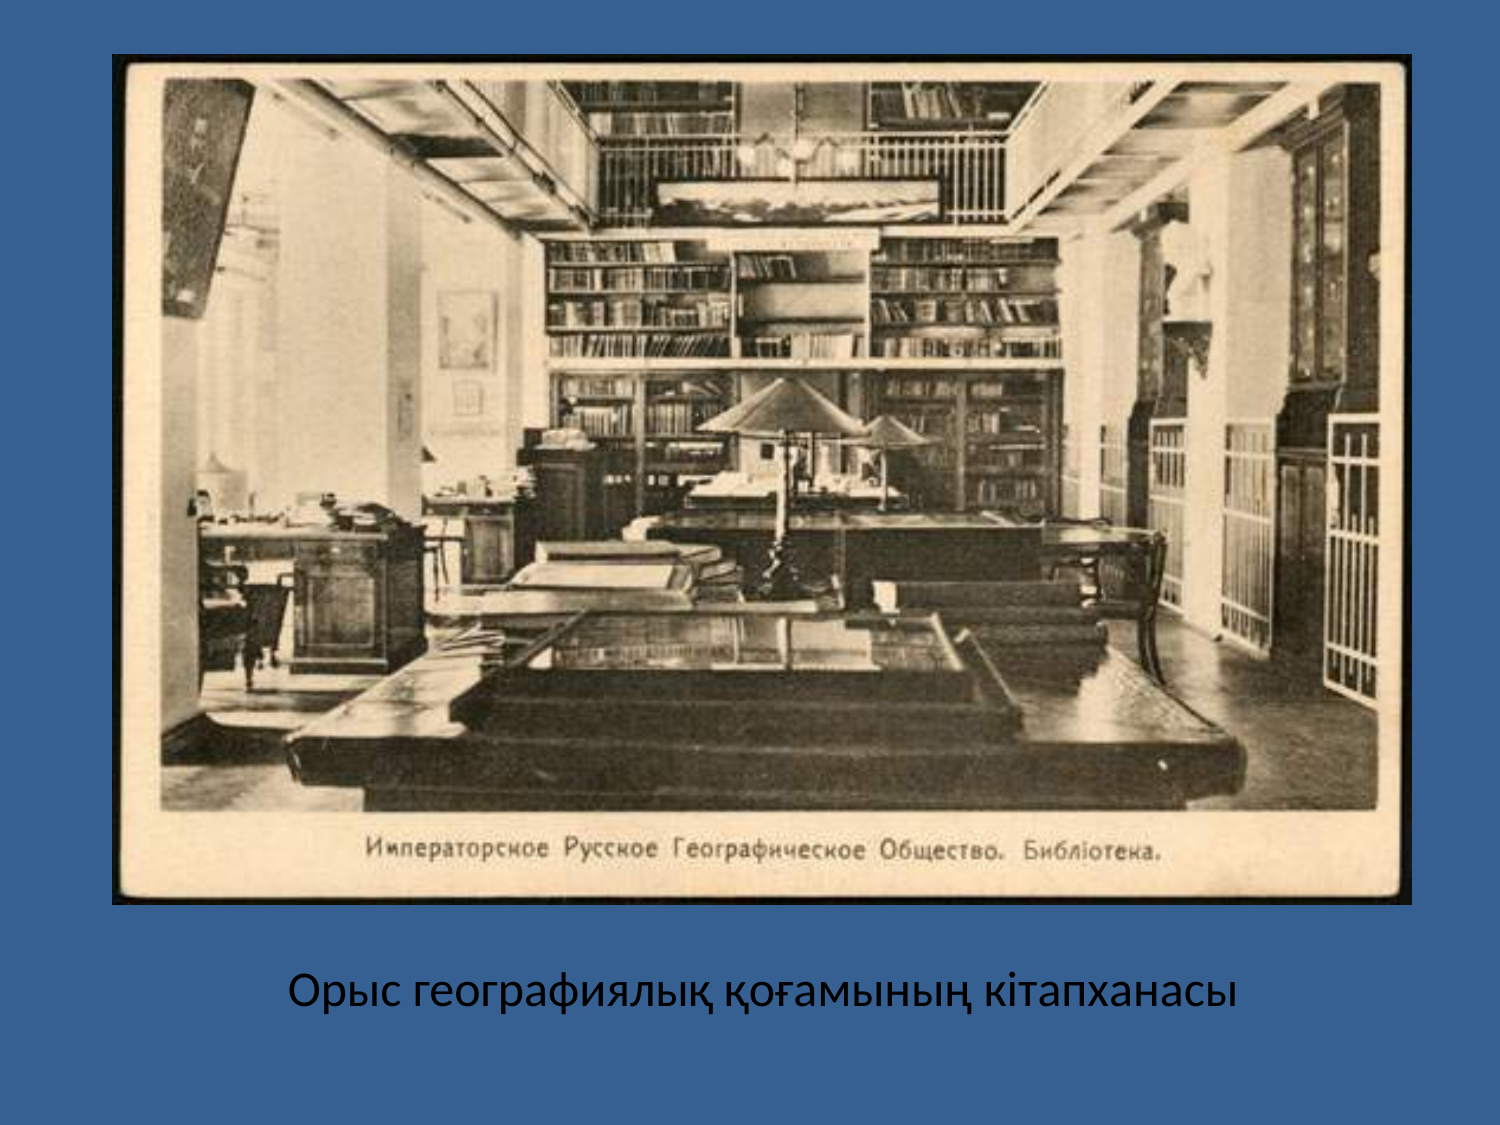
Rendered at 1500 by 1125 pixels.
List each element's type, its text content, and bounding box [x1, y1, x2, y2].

picture [111, 54, 1412, 905]
title Орыс географиялық қоғамының кітапханасы [88, 892, 1439, 1081]
